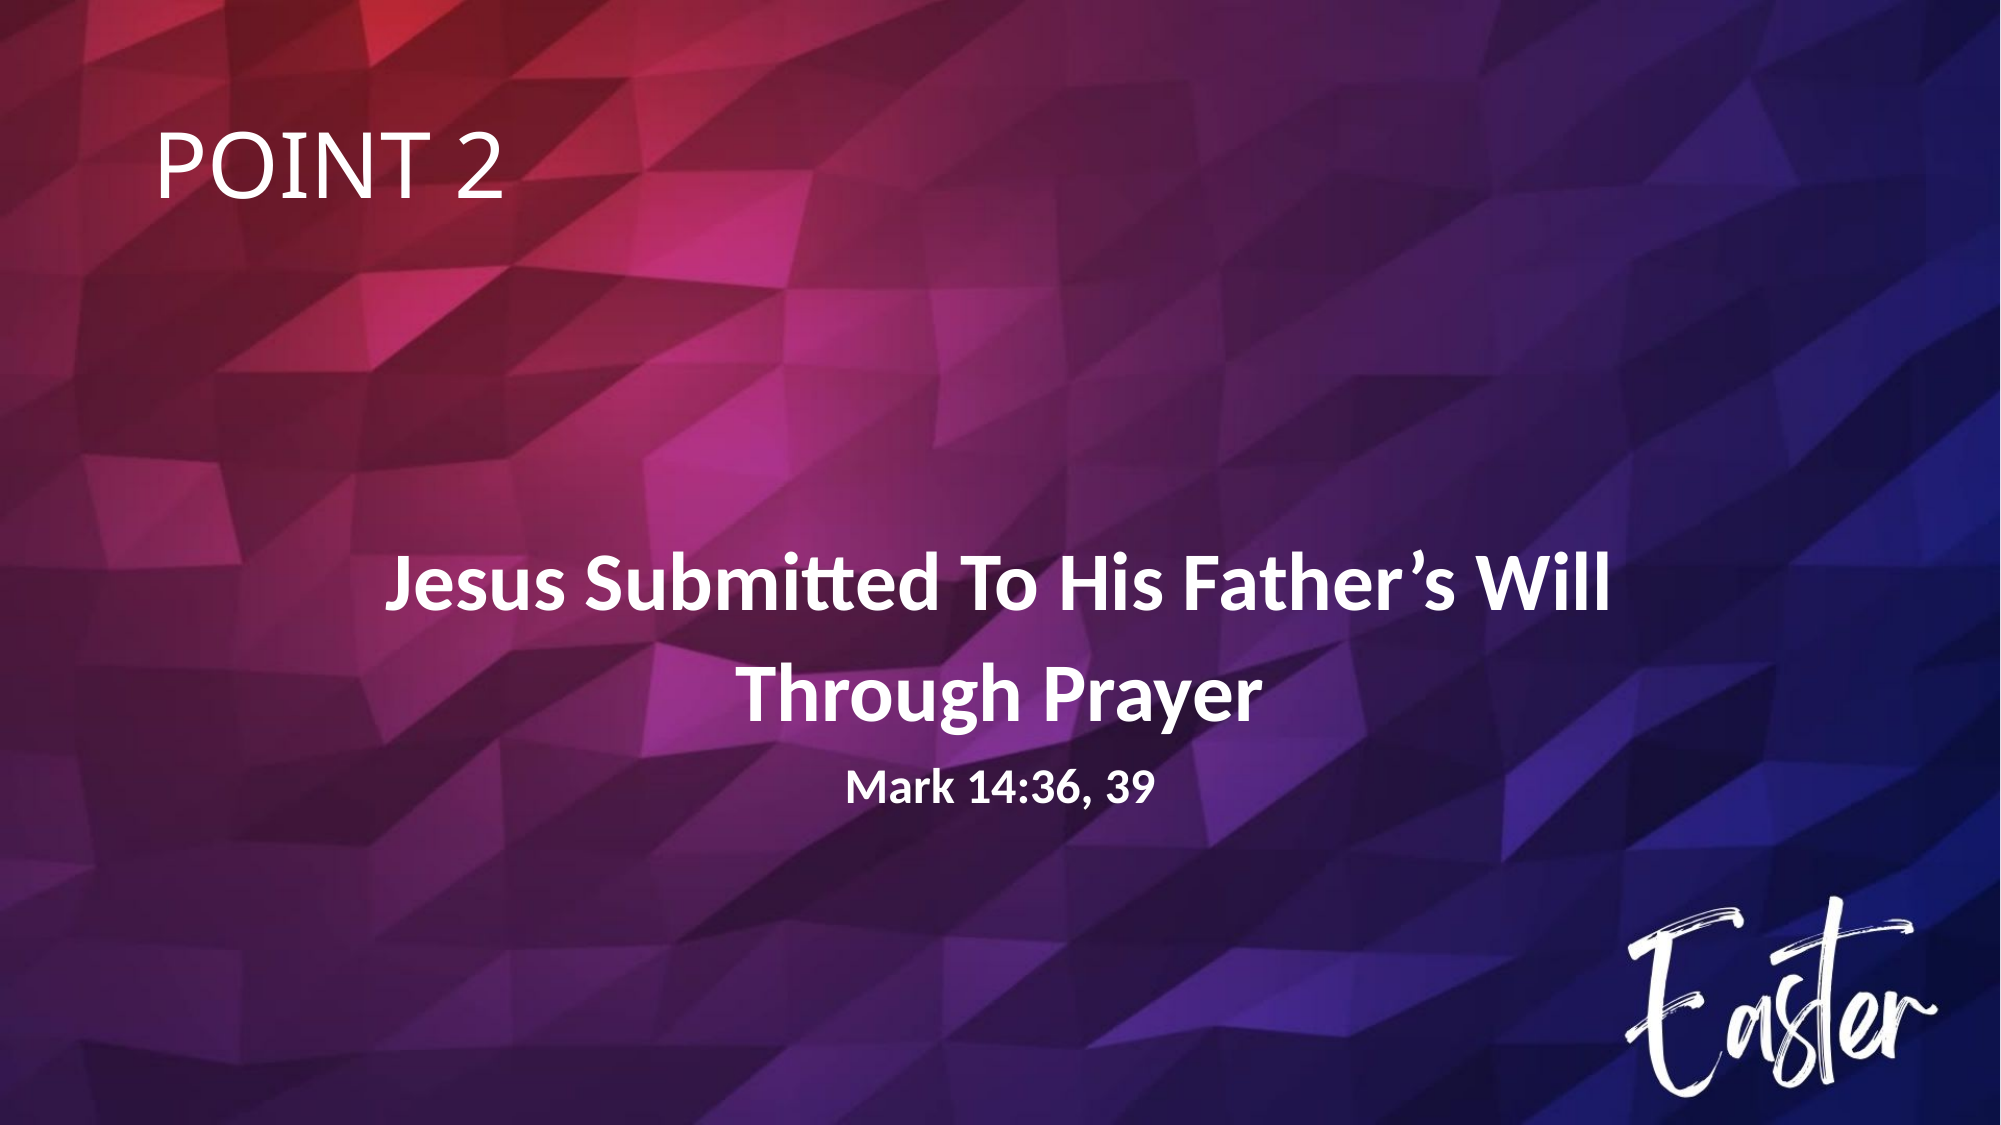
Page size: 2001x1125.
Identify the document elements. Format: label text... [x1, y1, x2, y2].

title POINT 2 [137, 59, 1863, 278]
list Jesus Submitted To His Father’s Will Through Prayer Mark 14:36, 39 [137, 299, 1863, 1014]
picture [0, 0, 2001, 1125]
